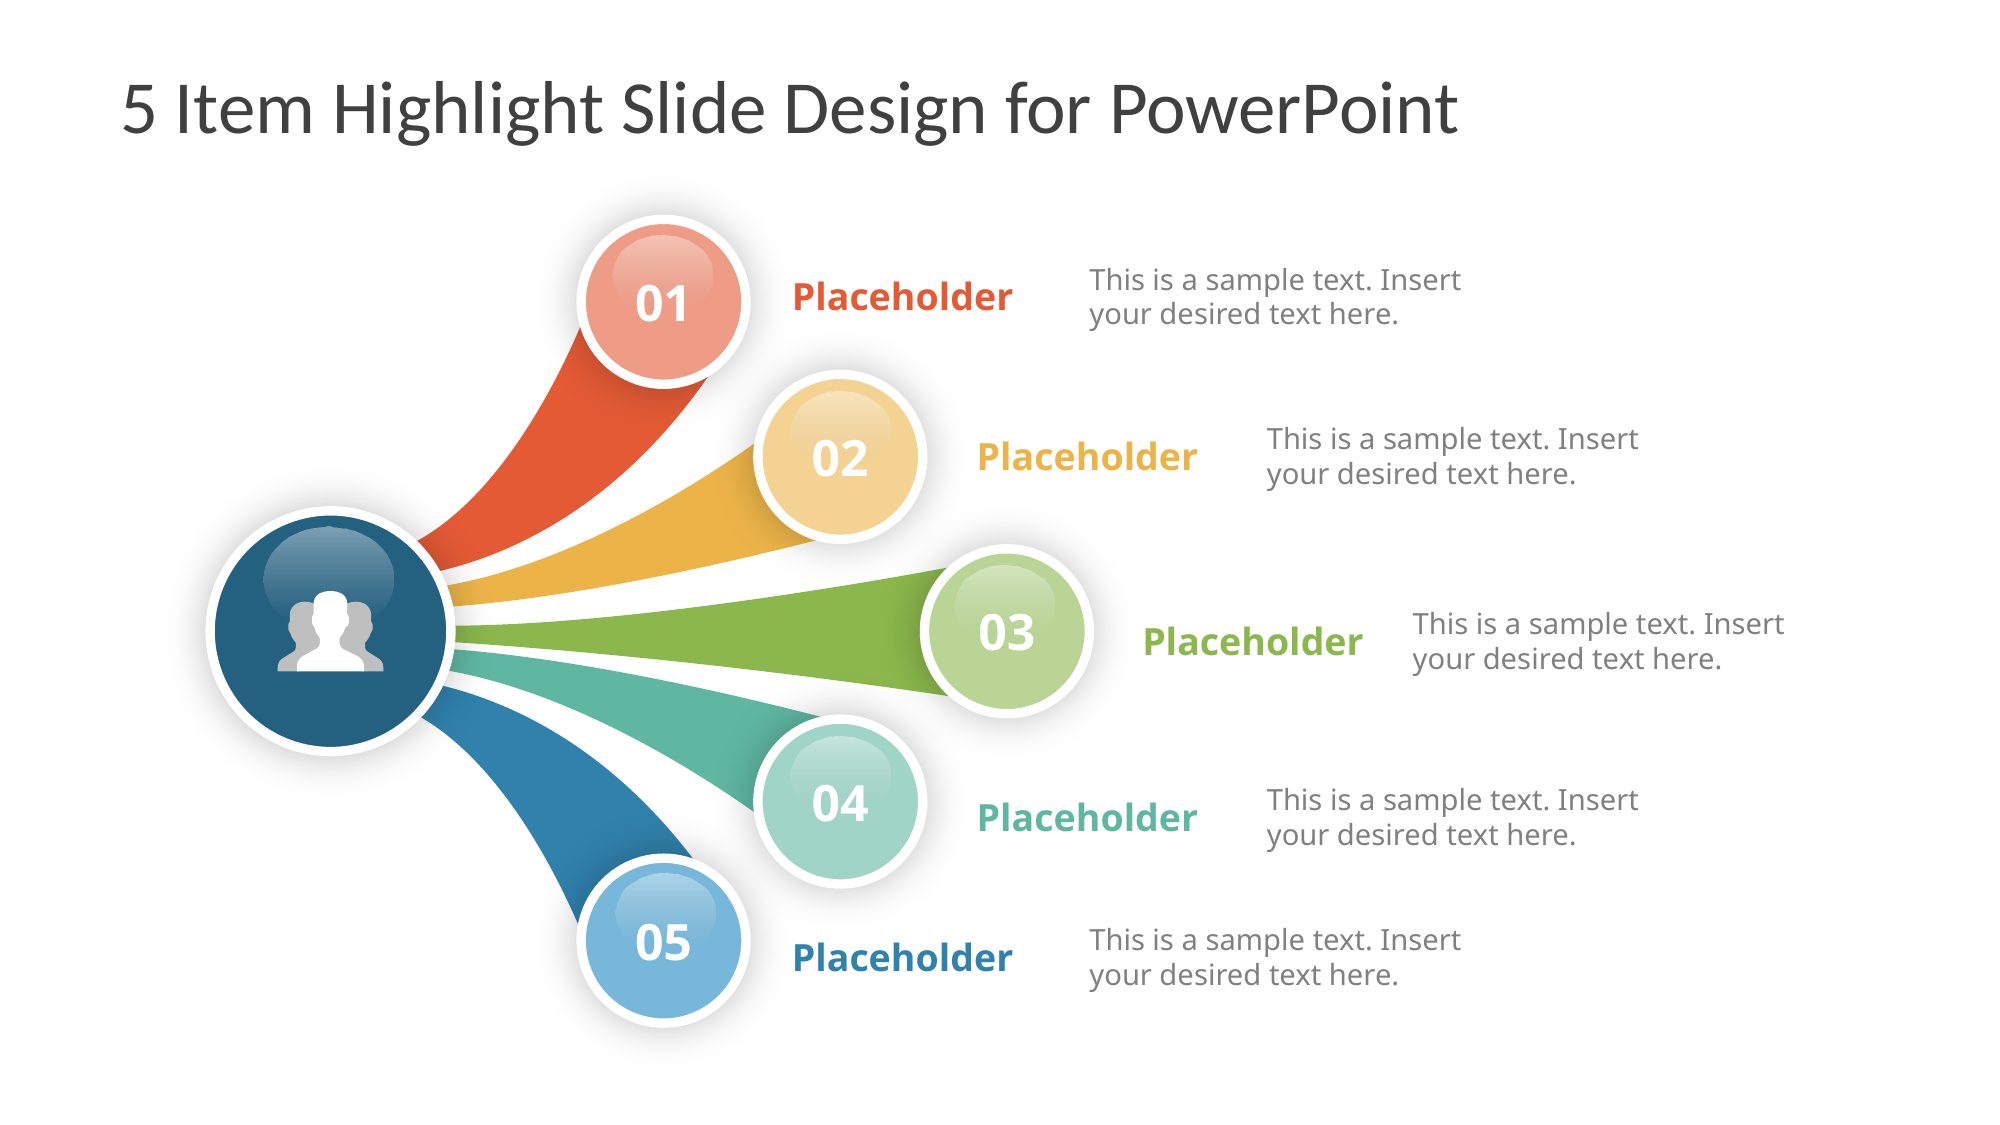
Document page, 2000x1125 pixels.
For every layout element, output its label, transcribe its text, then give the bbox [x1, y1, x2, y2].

text_box Placeholder [976, 786, 1266, 847]
text_box This is a sample text. Insert your desired text here. [1089, 253, 1467, 338]
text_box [580, 857, 747, 1024]
text_box 01 [620, 263, 707, 339]
text_box [455, 351, 686, 565]
title 5 Item Highlight Slide Design for PowerPoint [99, 45, 1900, 162]
text_box [472, 651, 783, 796]
text_box Placeholder [1142, 610, 1392, 671]
text_box Placeholder [791, 265, 1041, 326]
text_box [277, 590, 384, 672]
text_box This is a sample text. Insert your desired text here. [1266, 774, 1644, 859]
text_box [579, 217, 749, 387]
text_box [757, 374, 924, 540]
text_box [610, 232, 715, 300]
text_box Placeholder [976, 425, 1266, 486]
text_box [469, 460, 778, 605]
text_box [478, 574, 914, 692]
text_box [457, 692, 670, 894]
text_box Placeholder [791, 926, 1041, 987]
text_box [924, 548, 1090, 714]
text_box This is a sample text. Insert your desired text here. [1266, 413, 1644, 498]
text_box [757, 718, 924, 885]
text_box This is a sample text. Insert your desired text here. [1089, 914, 1467, 999]
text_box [209, 510, 452, 752]
text_box This is a sample text. Insert your desired text here. [1412, 597, 1790, 683]
